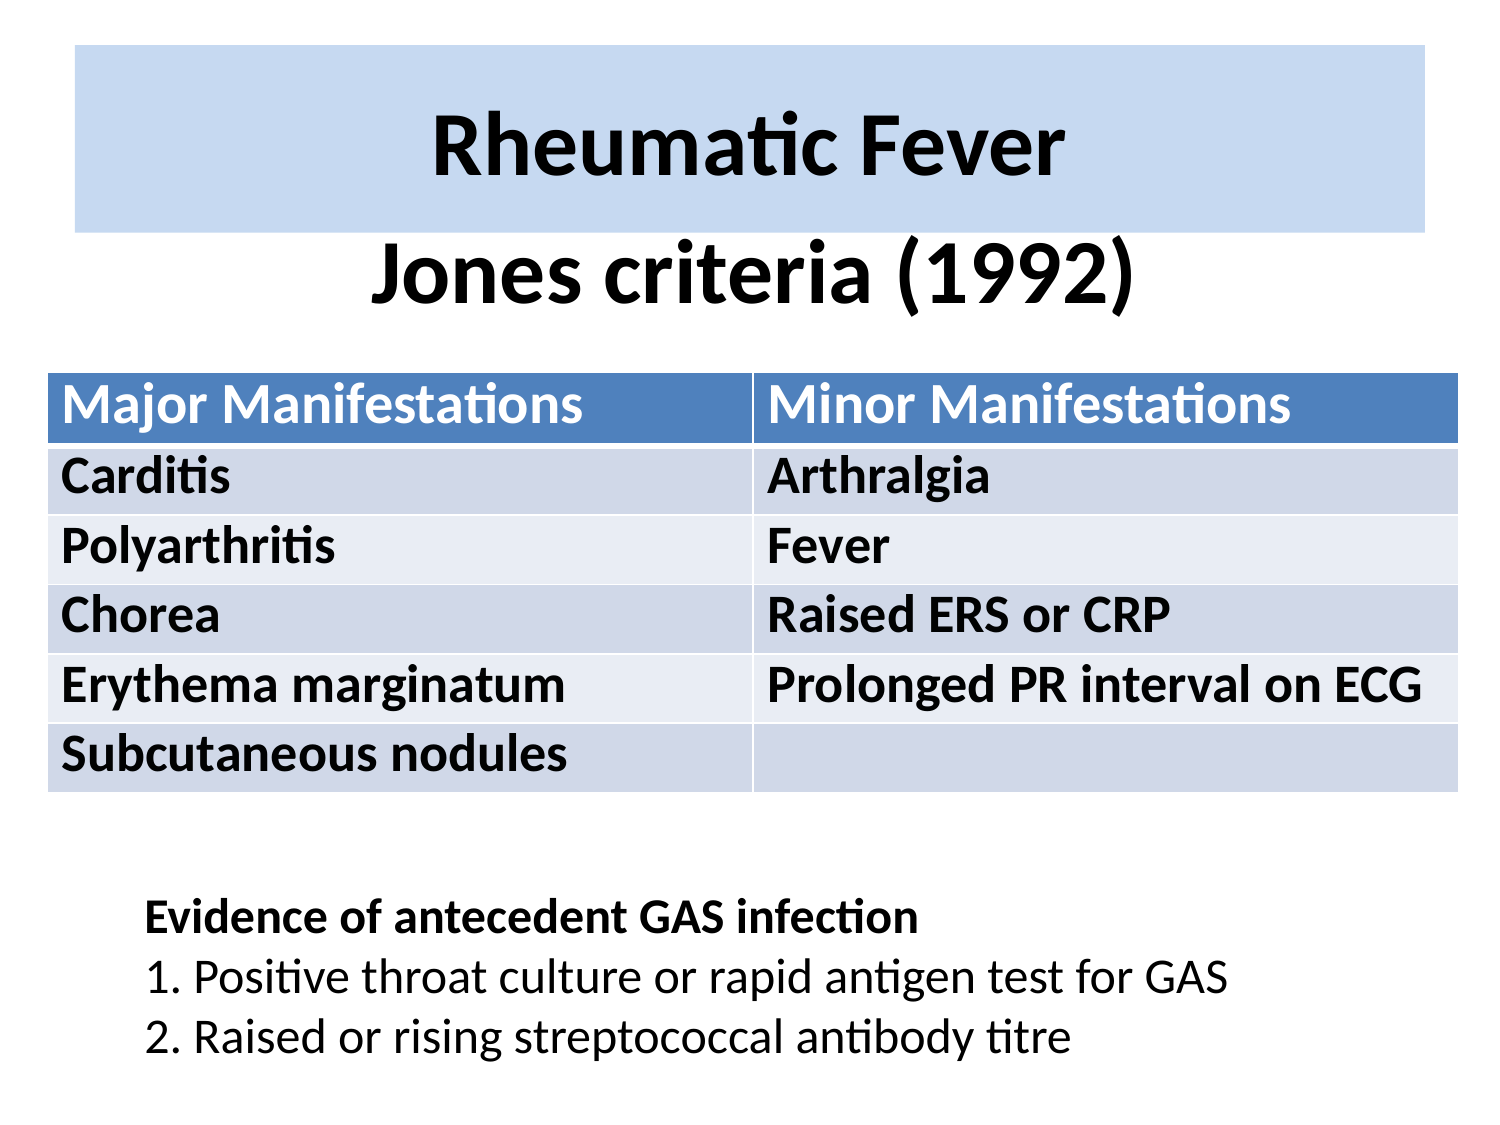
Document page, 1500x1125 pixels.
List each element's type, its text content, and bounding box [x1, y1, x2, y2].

table_cell [754, 724, 1458, 792]
table_cell Fever [754, 516, 1458, 584]
table_cell Prolonged PR interval on ECG [754, 655, 1458, 722]
table_cell Chorea [48, 585, 752, 653]
table_cell Arthralgia [754, 449, 1458, 514]
table_cell Polyarthritis [48, 516, 752, 584]
table_cell Erythema marginatum [48, 655, 752, 722]
text_box Evidence of antecedent GAS infection 1. Positive throat culture or rapid antigen test for GAS 2. Raised or rising streptococcal antibody titre [129, 875, 1393, 1071]
table_header Minor Manifestations [754, 373, 1458, 443]
text_box Rheumatic Fever [74, 45, 1425, 233]
table_cell Raised ERS or CRP [754, 585, 1458, 653]
title Jones criteria (1992) [79, 219, 1430, 343]
table_header Major Manifestations [48, 373, 752, 443]
table_cell Subcutaneous nodules [48, 724, 752, 792]
table_cell Carditis [48, 449, 752, 514]
